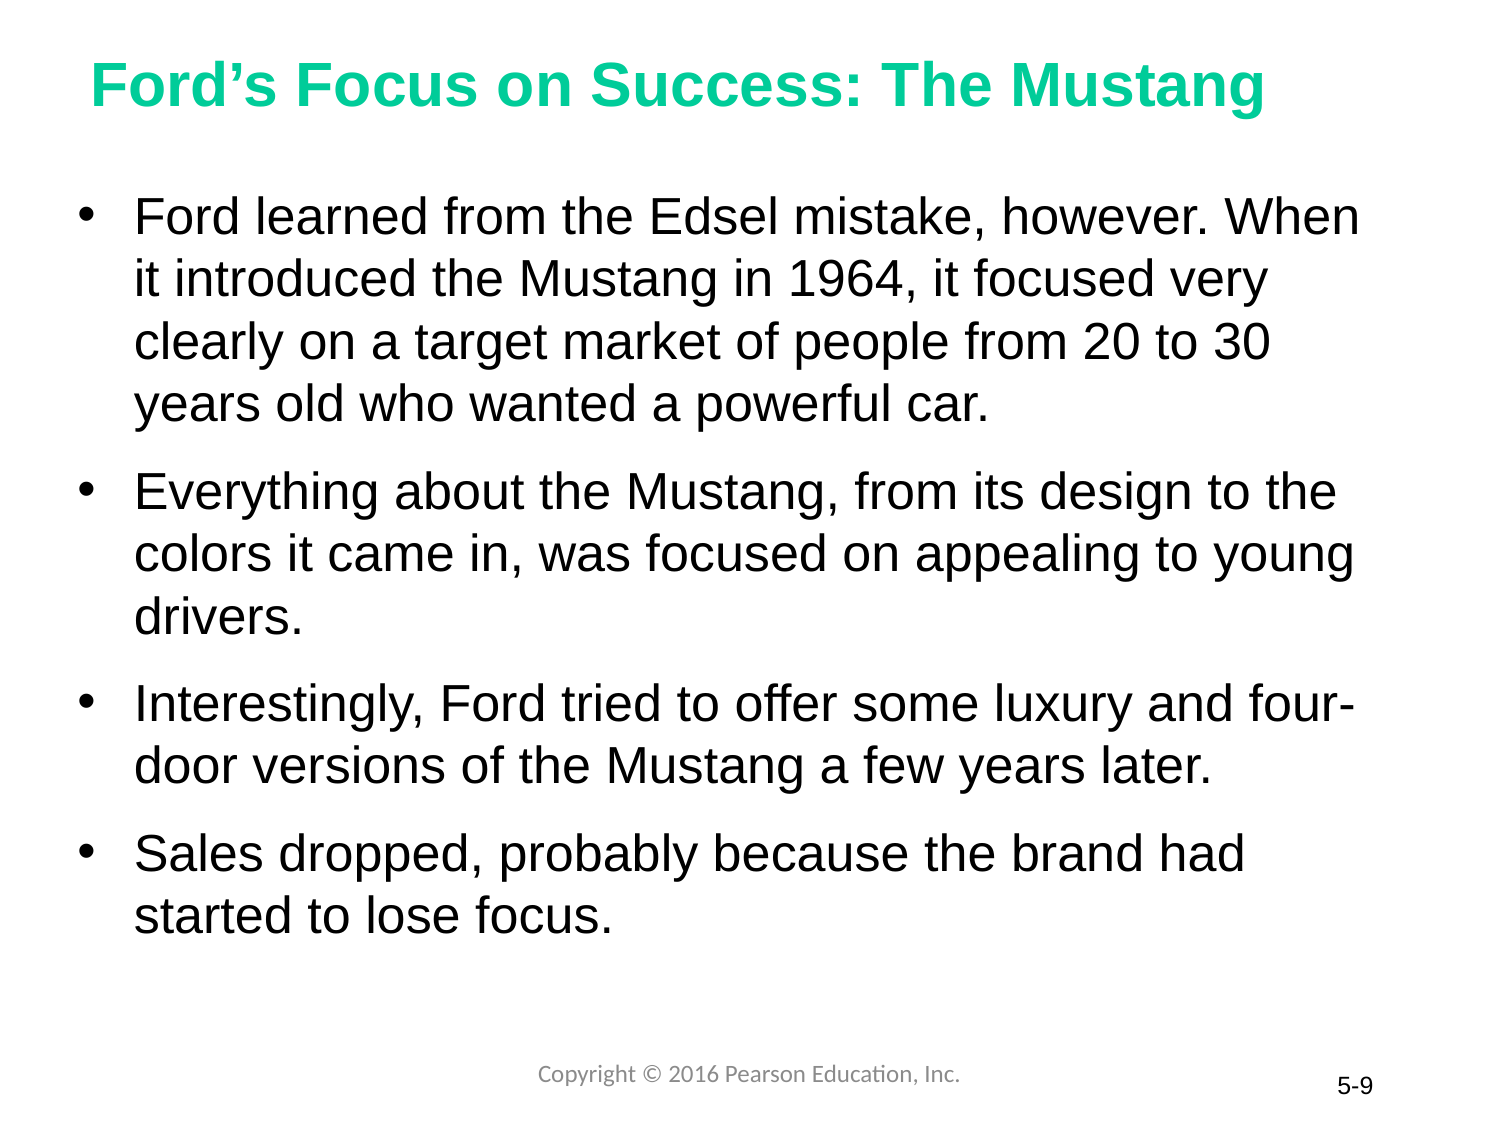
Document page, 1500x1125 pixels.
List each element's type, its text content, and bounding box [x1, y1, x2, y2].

list Ford learned from the Edsel mistake, however. When it introduced the Mustang in 1964, it focused very clearly on a target market of people from 20 to 30 years old who wanted a powerful car. Everything about the Mustang, from its design to the colors it came in, was focused on appealing to young drivers. Interestingly, Ford tried to offer some luxury and four-door versions of the Mustang a few years later. Sales dropped, probably because the brand had started to lose focus. [62, 174, 1413, 1125]
footer Copyright © 2016 Pearson Education, Inc. [512, 1042, 988, 1103]
title Ford’s Focus on Success: The Mustang [75, 0, 1425, 175]
